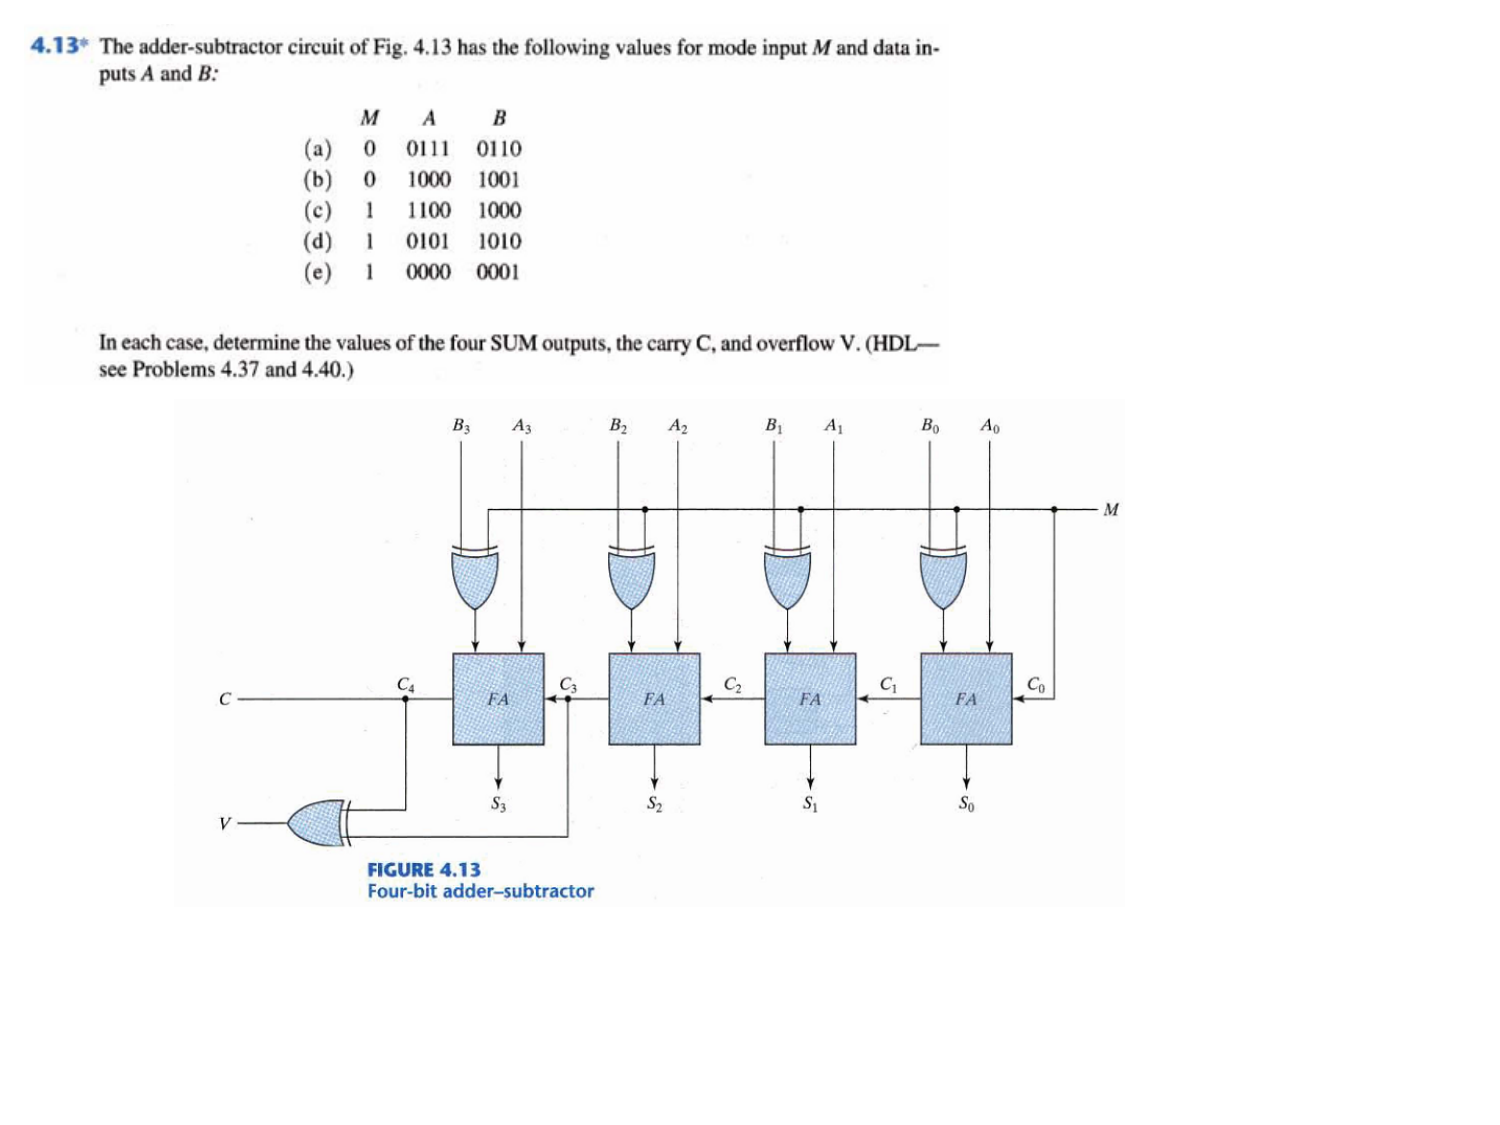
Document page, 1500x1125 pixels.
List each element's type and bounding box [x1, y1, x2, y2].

picture [174, 399, 1126, 908]
picture [24, 24, 949, 385]
